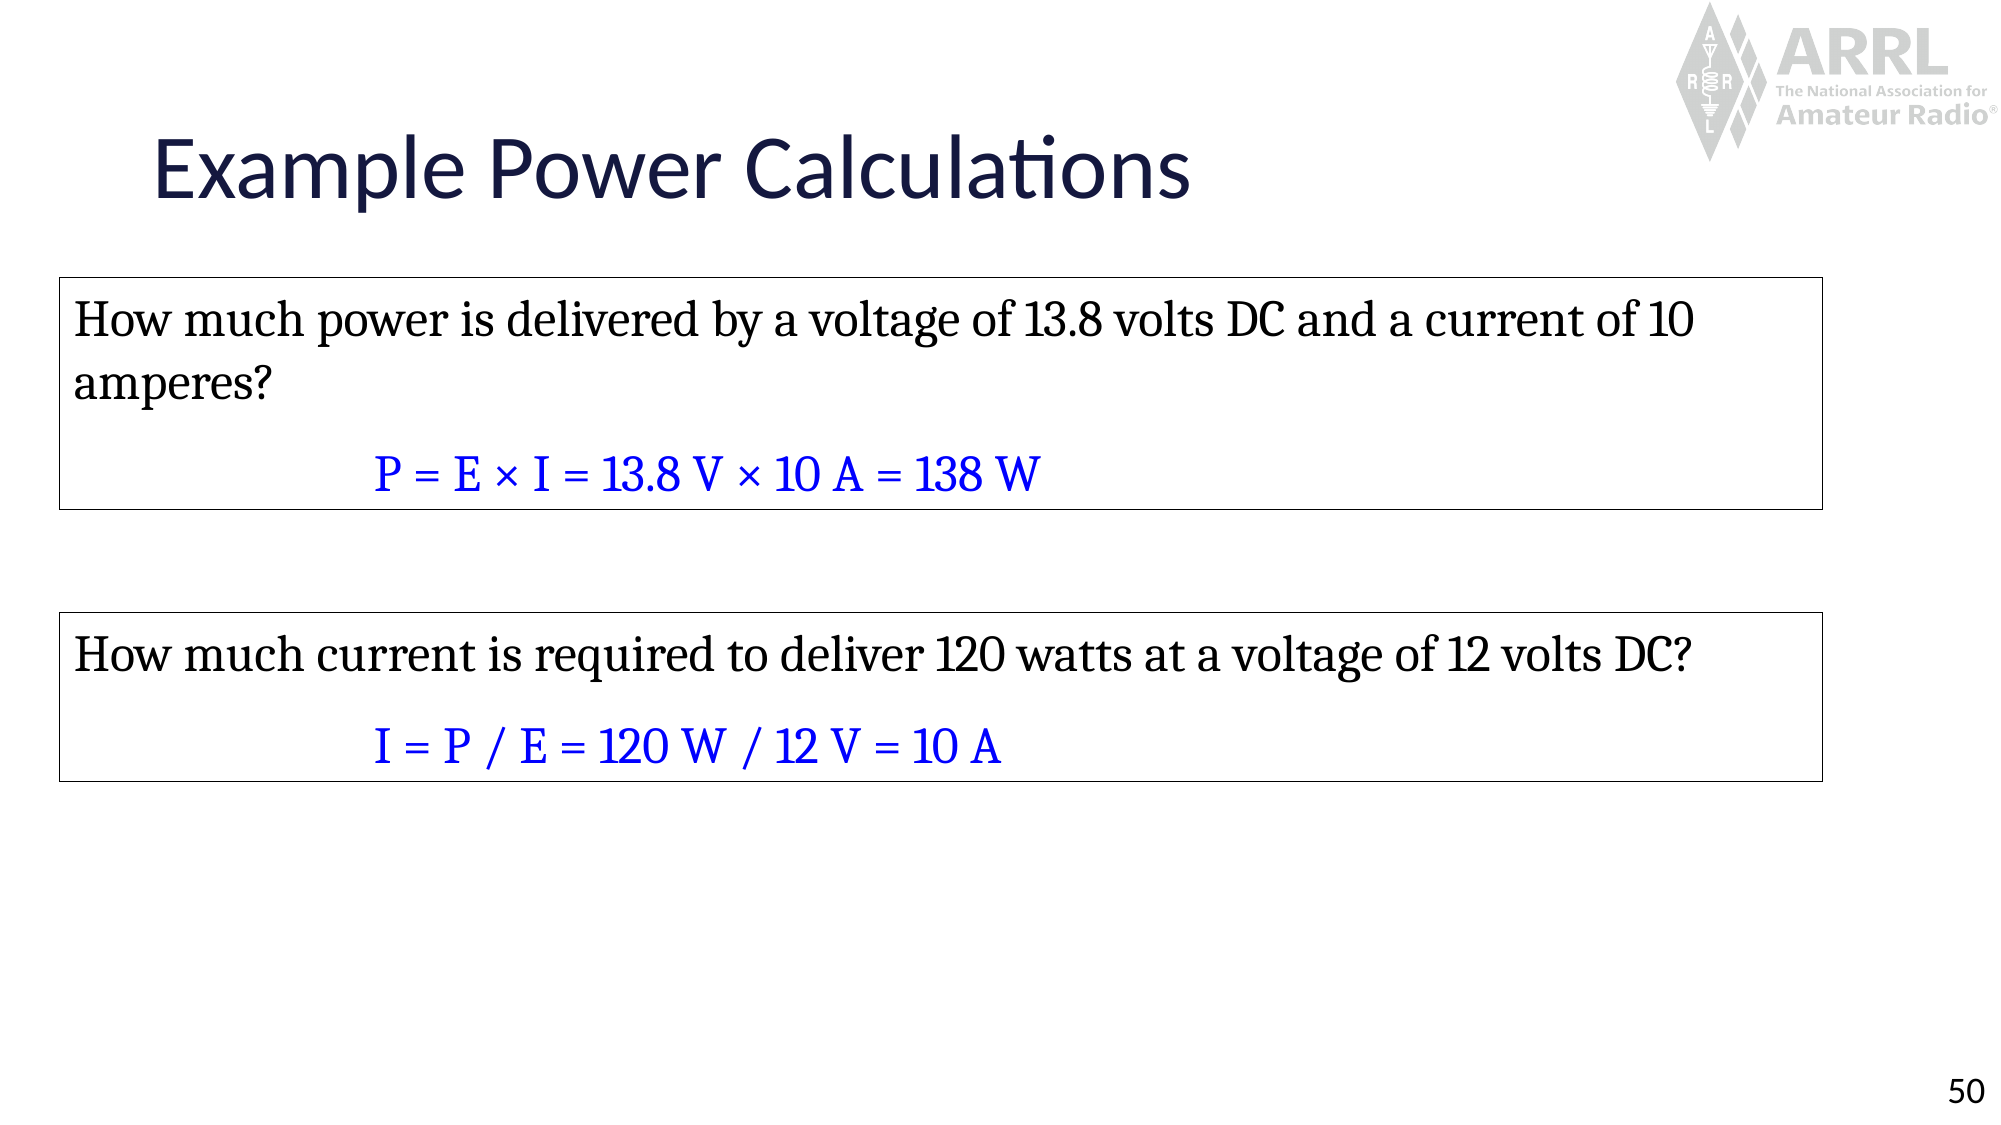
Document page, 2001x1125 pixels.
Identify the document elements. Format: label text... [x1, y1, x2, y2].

picture [1674, 0, 2000, 164]
text_box How much current is required to deliver 120 watts at a voltage of 12 volts DC? I = P / E = 120 W / 12 V = 10 A [59, 612, 1823, 782]
title Example Power Calculations [137, 59, 1863, 278]
text_box How much power is delivered by a voltage of 13.8 volts DC and a current of 10 amperes? P = E × I = 13.8 V × 10 A = 138 W [59, 277, 1823, 510]
